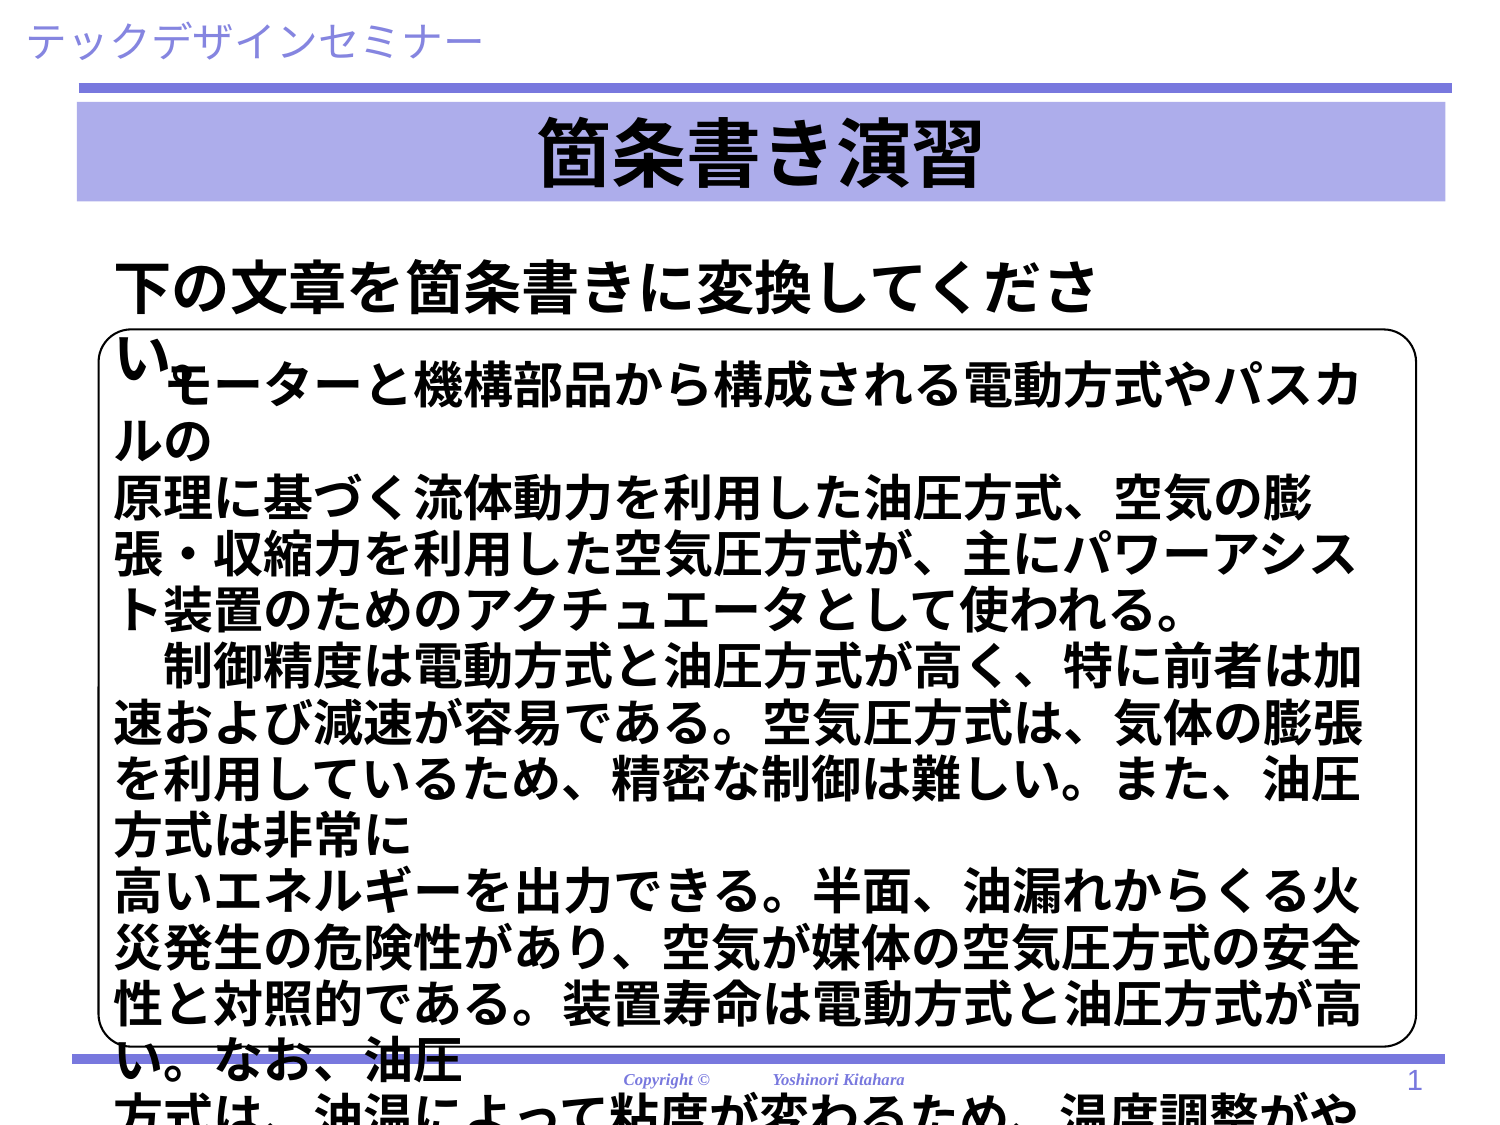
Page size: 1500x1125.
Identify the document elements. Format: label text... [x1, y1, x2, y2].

text_box 下の文章を箇条書きに変換してください。 [98, 243, 1151, 349]
text_box 箇条書き演習 [75, 100, 1448, 203]
text_box [98, 329, 1417, 1047]
text_box モーターと機構部品から構成される電動方式やパスカルの 原理に基づく流体動力を利用した油圧方式、空気の膨張・収縮力を利用した空気圧方式が、主にパワーアシスト装置のためのアクチュエータとして使われる。 制御精度は電動方式と油圧方式が高く、特に前者は加速および減速が容易である。空気圧方式は、気体の膨張を利用しているため、精密な制御は難しい。また、油圧方式は非常に 高いエネルギーを出力できる。半面、油漏れからくる火災発生の危険性があり、空気が媒体の空気圧方式の安全性と対照的である。装置寿命は電動方式と油圧方式が高い。なお、油圧 方式は、油温によって粘度が変わるため、温度調整がやや 難しい。導入コストが高いのは電動方式と油圧方式である。 [98, 1016, 1417, 1125]
